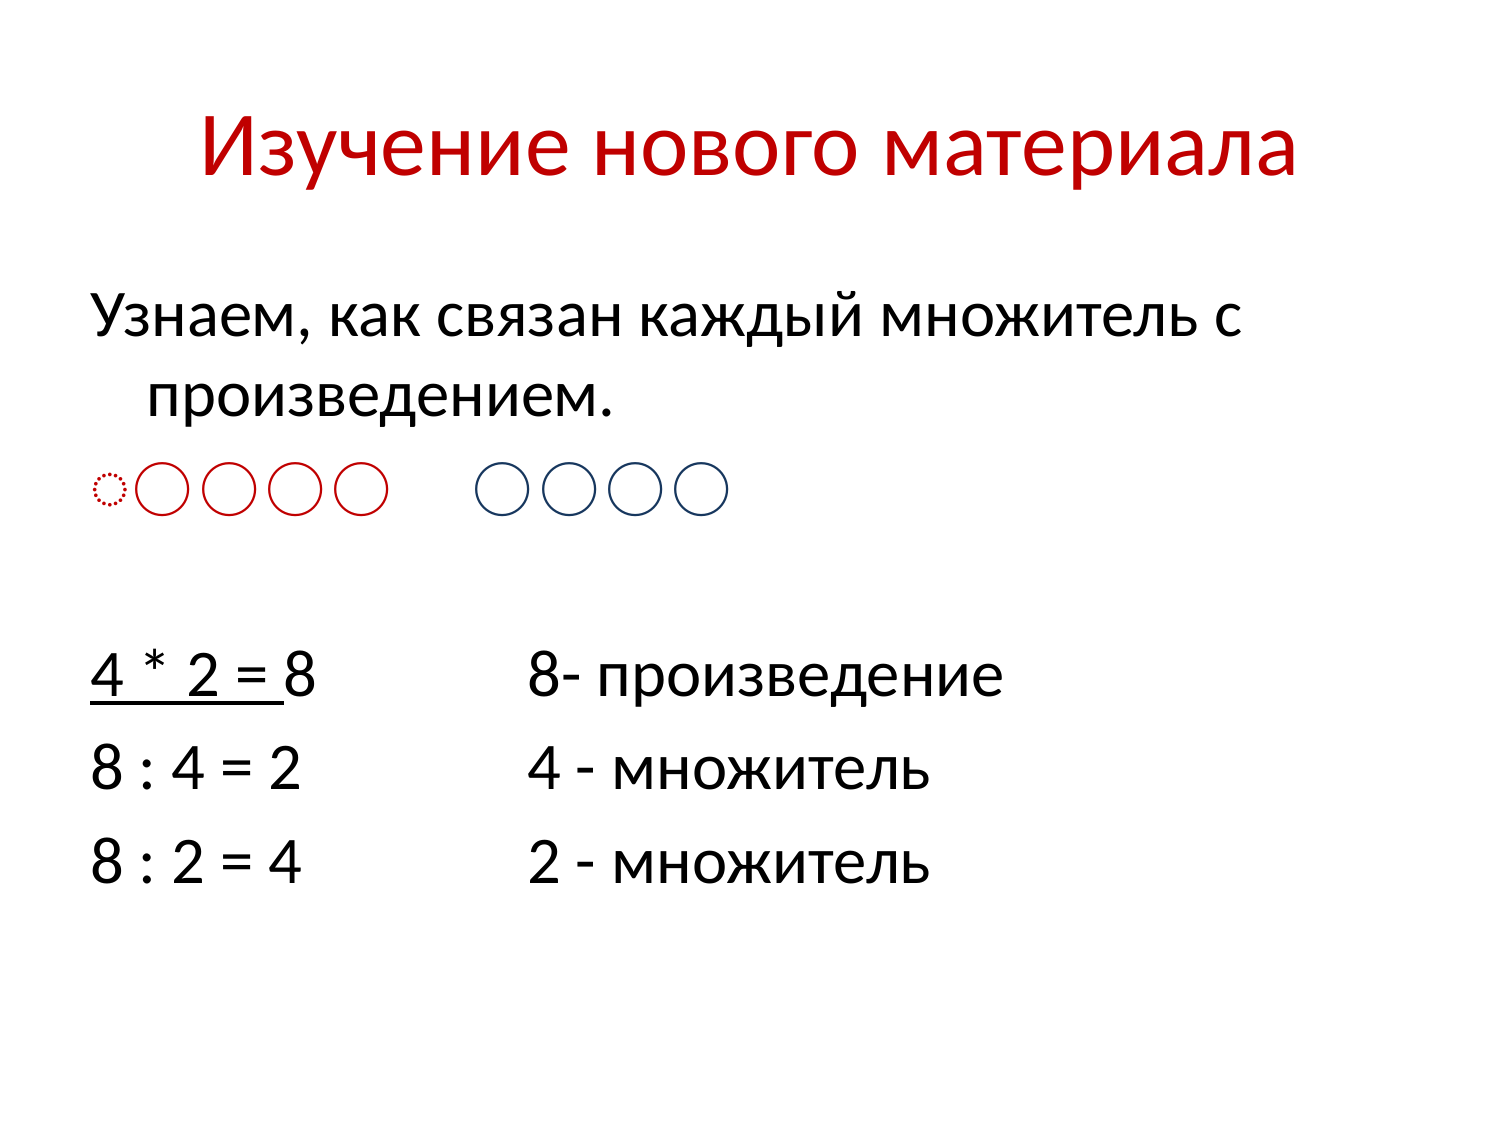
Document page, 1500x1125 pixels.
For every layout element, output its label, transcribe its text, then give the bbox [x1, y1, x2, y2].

list Узнаем, как связан каждый множитель с произведением. ⃝⃝⃝⃝ ⃝⃝⃝⃝ 4 * 2 = 8 8- произведение 8 : 4 = 2 4 - множитель 8 : 2 = 4 2 - множитель [75, 262, 1425, 1005]
title Изучение нового материала [75, 45, 1425, 233]
